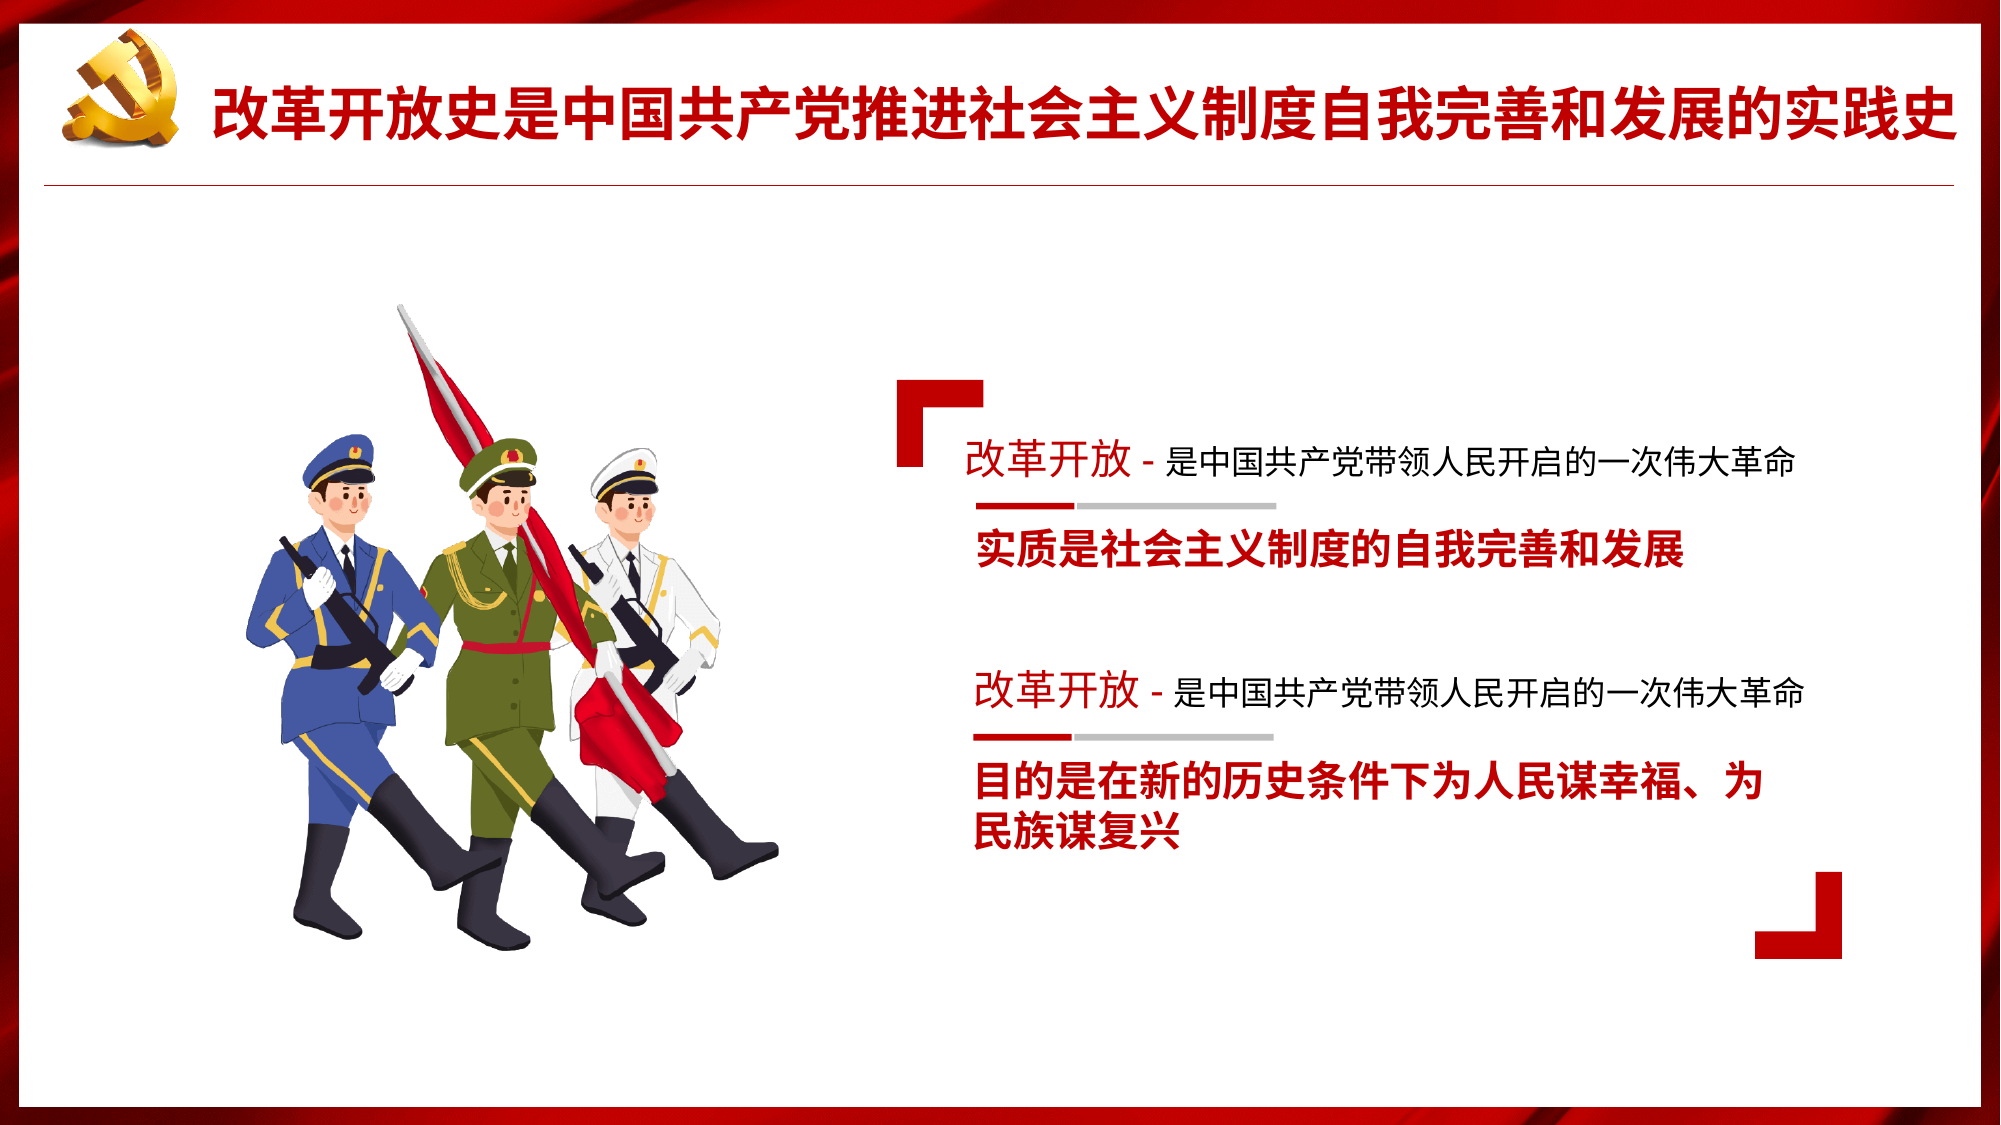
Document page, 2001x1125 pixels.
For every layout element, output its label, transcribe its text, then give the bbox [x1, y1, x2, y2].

text_box [975, 502, 1075, 510]
text_box [1076, 502, 1277, 510]
text_box [1755, 871, 1842, 959]
text_box [972, 733, 1073, 742]
text_box [896, 379, 984, 467]
text_box [1073, 733, 1275, 742]
picture [0, 0, 2000, 1125]
text_box 改革开放-是中国共产党带领人民开启的一次伟大革命 [962, 658, 1817, 720]
text_box 改革开放-是中国共产党带领人民开启的一次伟大革命 [953, 427, 1809, 489]
text_box 目的是在新的历史条件下为人民谋幸福、为民族谋复兴 [961, 748, 1800, 860]
text_box 实质是社会主义制度的自我完善和发展 [963, 517, 1823, 579]
